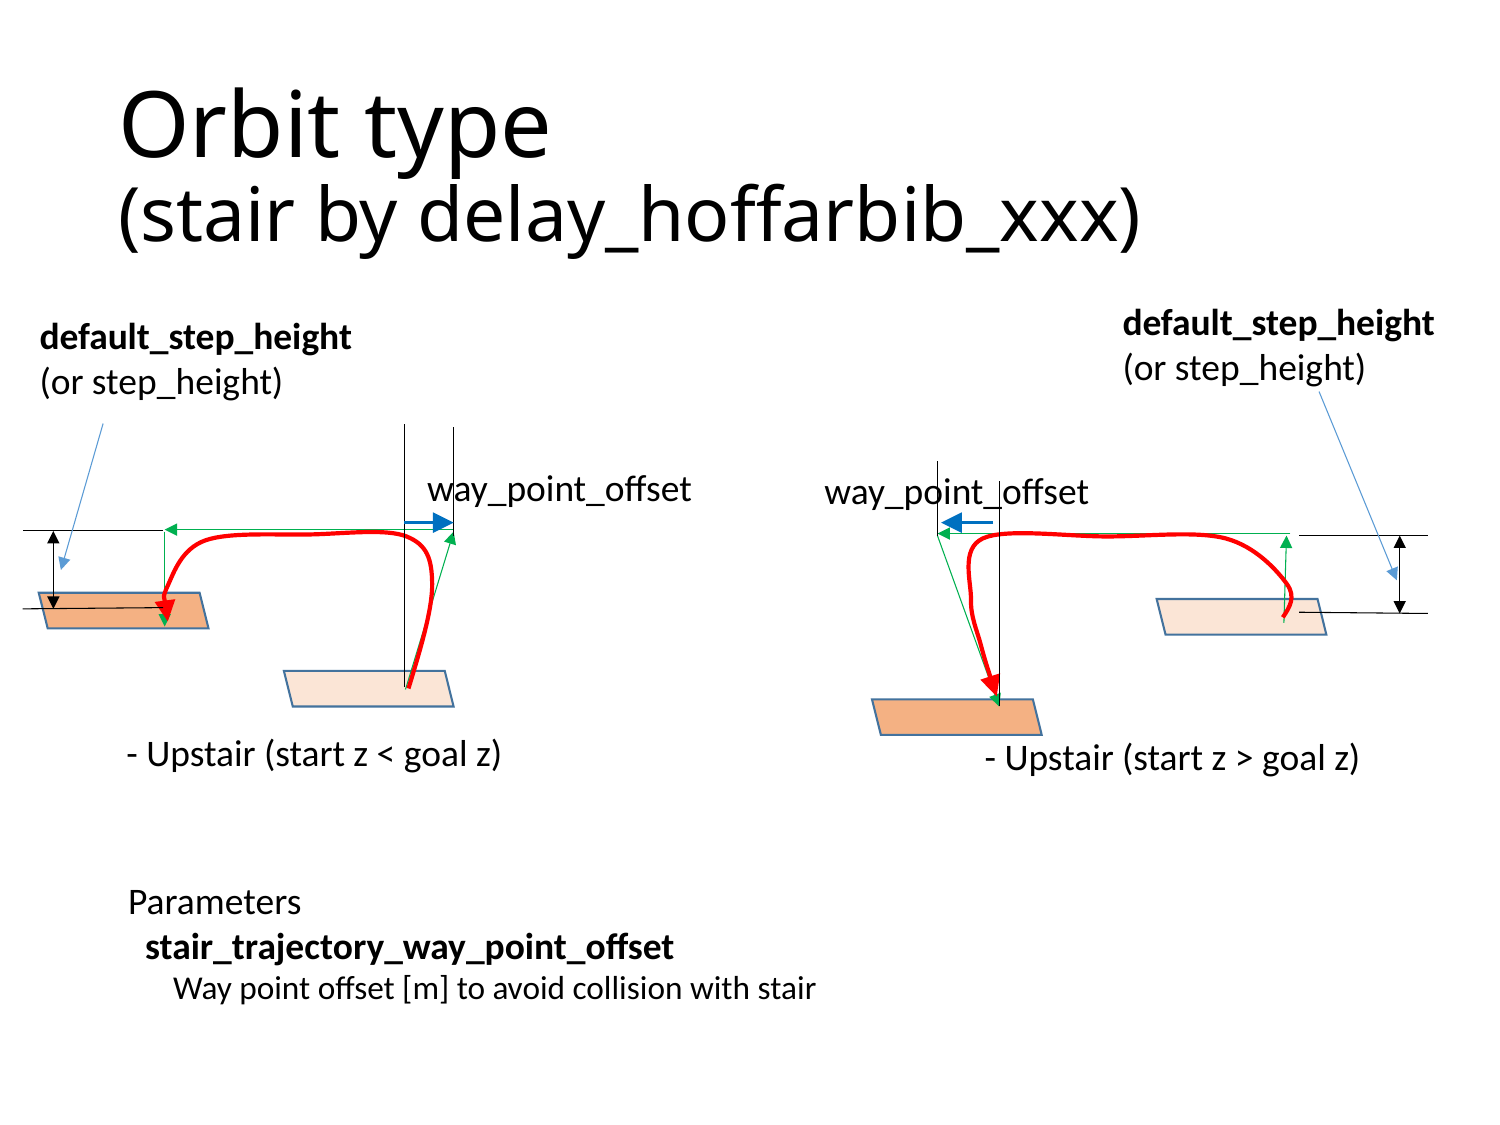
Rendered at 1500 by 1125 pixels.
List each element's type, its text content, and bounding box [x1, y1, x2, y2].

text_box [54, 591, 164, 607]
text_box [42, 609, 195, 630]
text_box [282, 669, 455, 708]
text_box [37, 591, 53, 607]
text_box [60, 423, 104, 570]
text_box default_step_height (or step_height) [1107, 290, 1451, 396]
text_box [154, 592, 164, 607]
text_box Parameters stair_trajectory_way_point_offset Way point offset [m] to avoid collision with stair [113, 869, 833, 1015]
text_box - Upstair (start z < goal z) [111, 721, 518, 782]
text_box [1287, 582, 1293, 613]
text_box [937, 535, 999, 707]
text_box [870, 698, 1044, 736]
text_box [405, 531, 454, 690]
text_box - Upstair (start z > goal z) [969, 725, 1376, 786]
text_box way_point_offset [454, 456, 707, 516]
text_box [1000, 534, 1283, 696]
text_box Orbit type (stair by delay_hoffarbib_xxx) [103, 59, 1397, 277]
text_box [165, 530, 404, 688]
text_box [1318, 391, 1397, 581]
text_box default_step_height (or step_height) [24, 304, 368, 410]
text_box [1283, 535, 1287, 623]
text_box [1299, 535, 1428, 614]
text_box [1219, 597, 1328, 636]
text_box way_point_offset [412, 456, 453, 516]
text_box way_point_offset [809, 459, 1105, 520]
